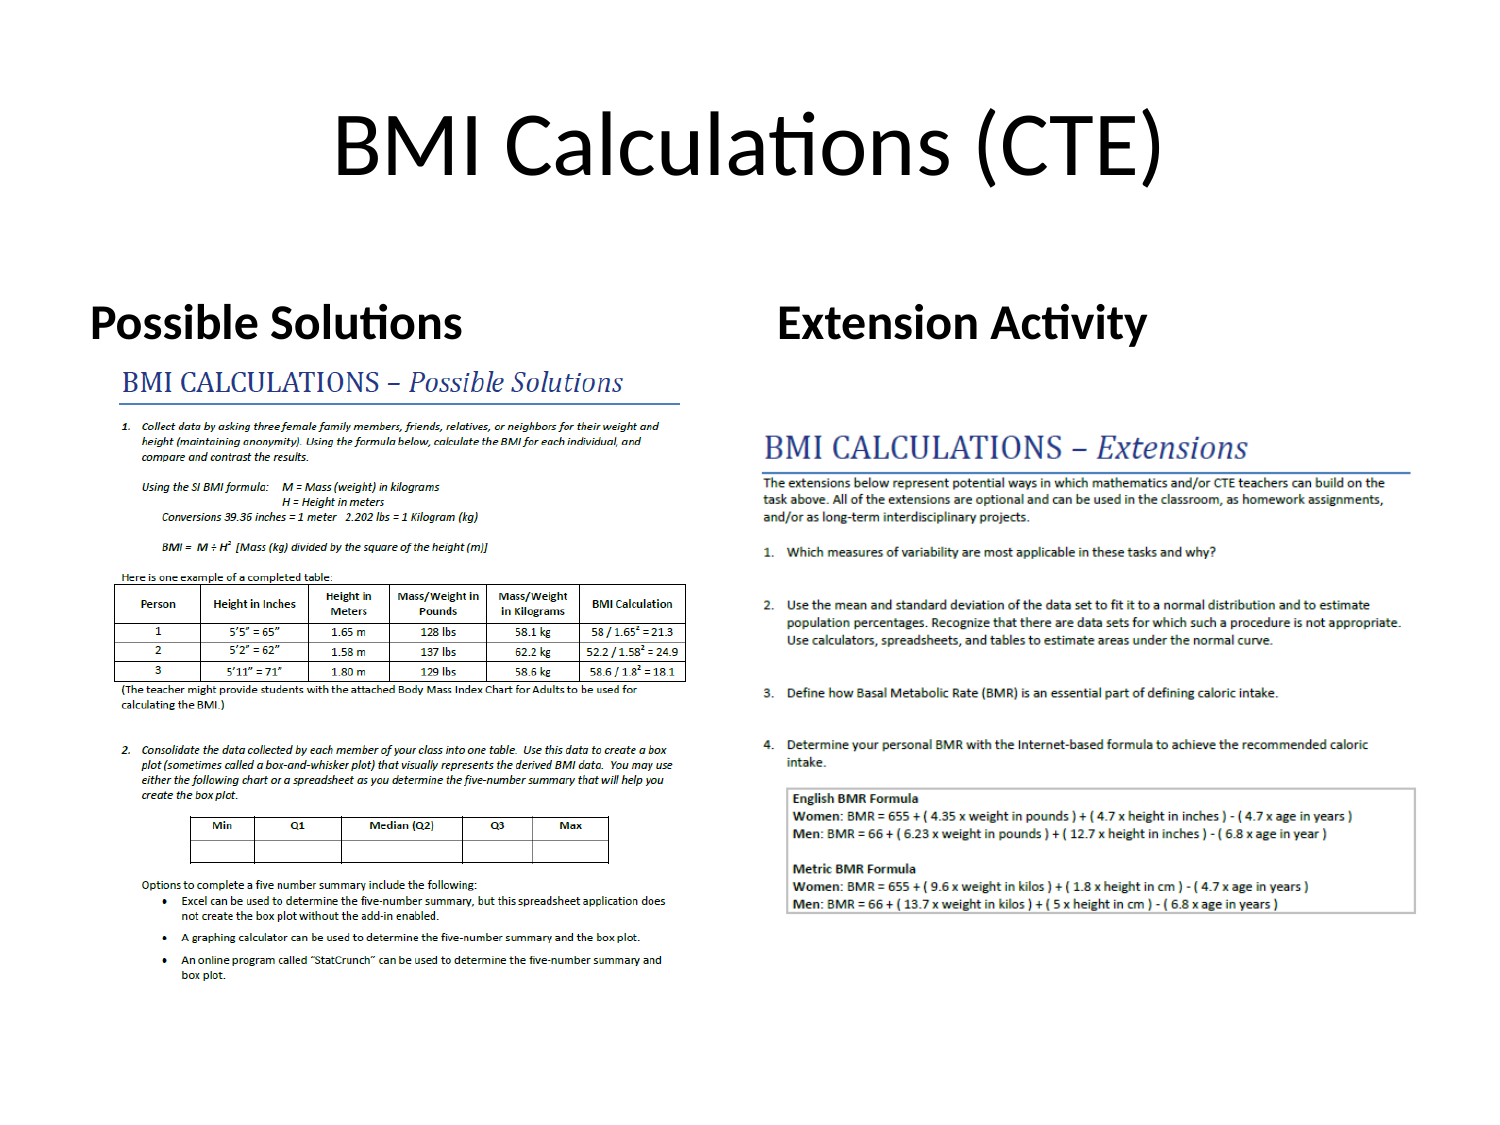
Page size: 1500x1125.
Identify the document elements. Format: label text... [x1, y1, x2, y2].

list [761, 428, 1426, 934]
list Extension Activity [761, 251, 1425, 357]
list Possible Solutions [75, 251, 738, 357]
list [113, 362, 700, 1006]
title BMI Calculations (CTE) [75, 45, 1425, 233]
